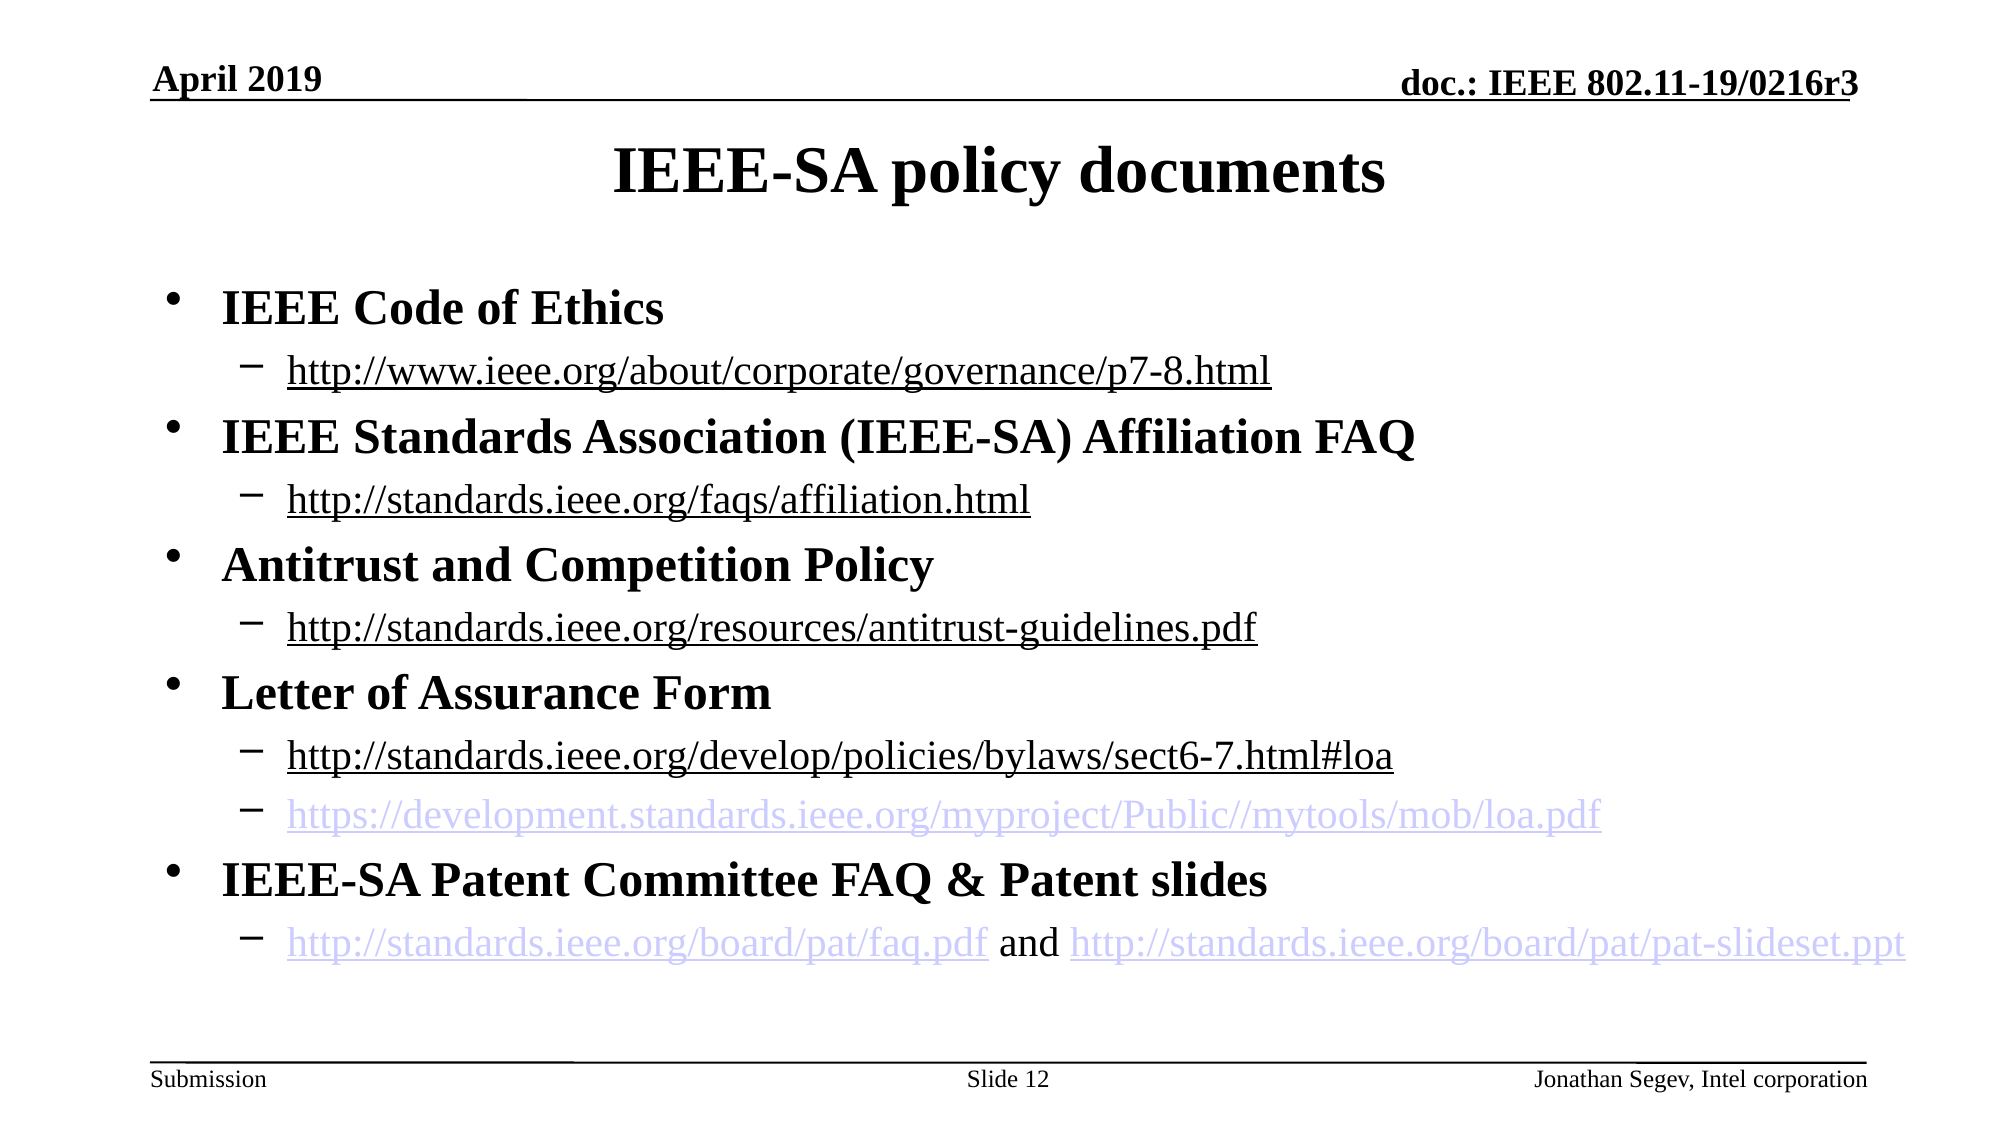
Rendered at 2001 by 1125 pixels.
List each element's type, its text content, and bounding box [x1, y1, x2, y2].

list IEEE Code of Ethics http://www.ieee.org/about/corporate/governance/p7-8.html IEEE Standards Association (IEEE-SA) Affiliation FAQ http://standards.ieee.org/faqs/affiliation.html Antitrust and Competition Policy http://standards.ieee.org/resources/antitrust-guidelines.pdf Letter of Assurance Form http://standards.ieee.org/develop/policies/bylaws/sect6-7.html#loa https://development.standards.ieee.org/myproject/Public//mytools/mob/loa.pdf IEEE-SA Patent Committee FAQ & Patent slides http://standards.ieee.org/board/pat/faq.pdf and http://standards.ieee.org/board/pat/pat-slideset.ppt [149, 266, 1922, 1000]
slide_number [152, 54, 563, 100]
slide_number Slide 12 [950, 1061, 1067, 1123]
title IEEE-SA policy documents [149, 112, 1850, 221]
footer Jonathan Segev, Intel corporation [1171, 1061, 1869, 1093]
